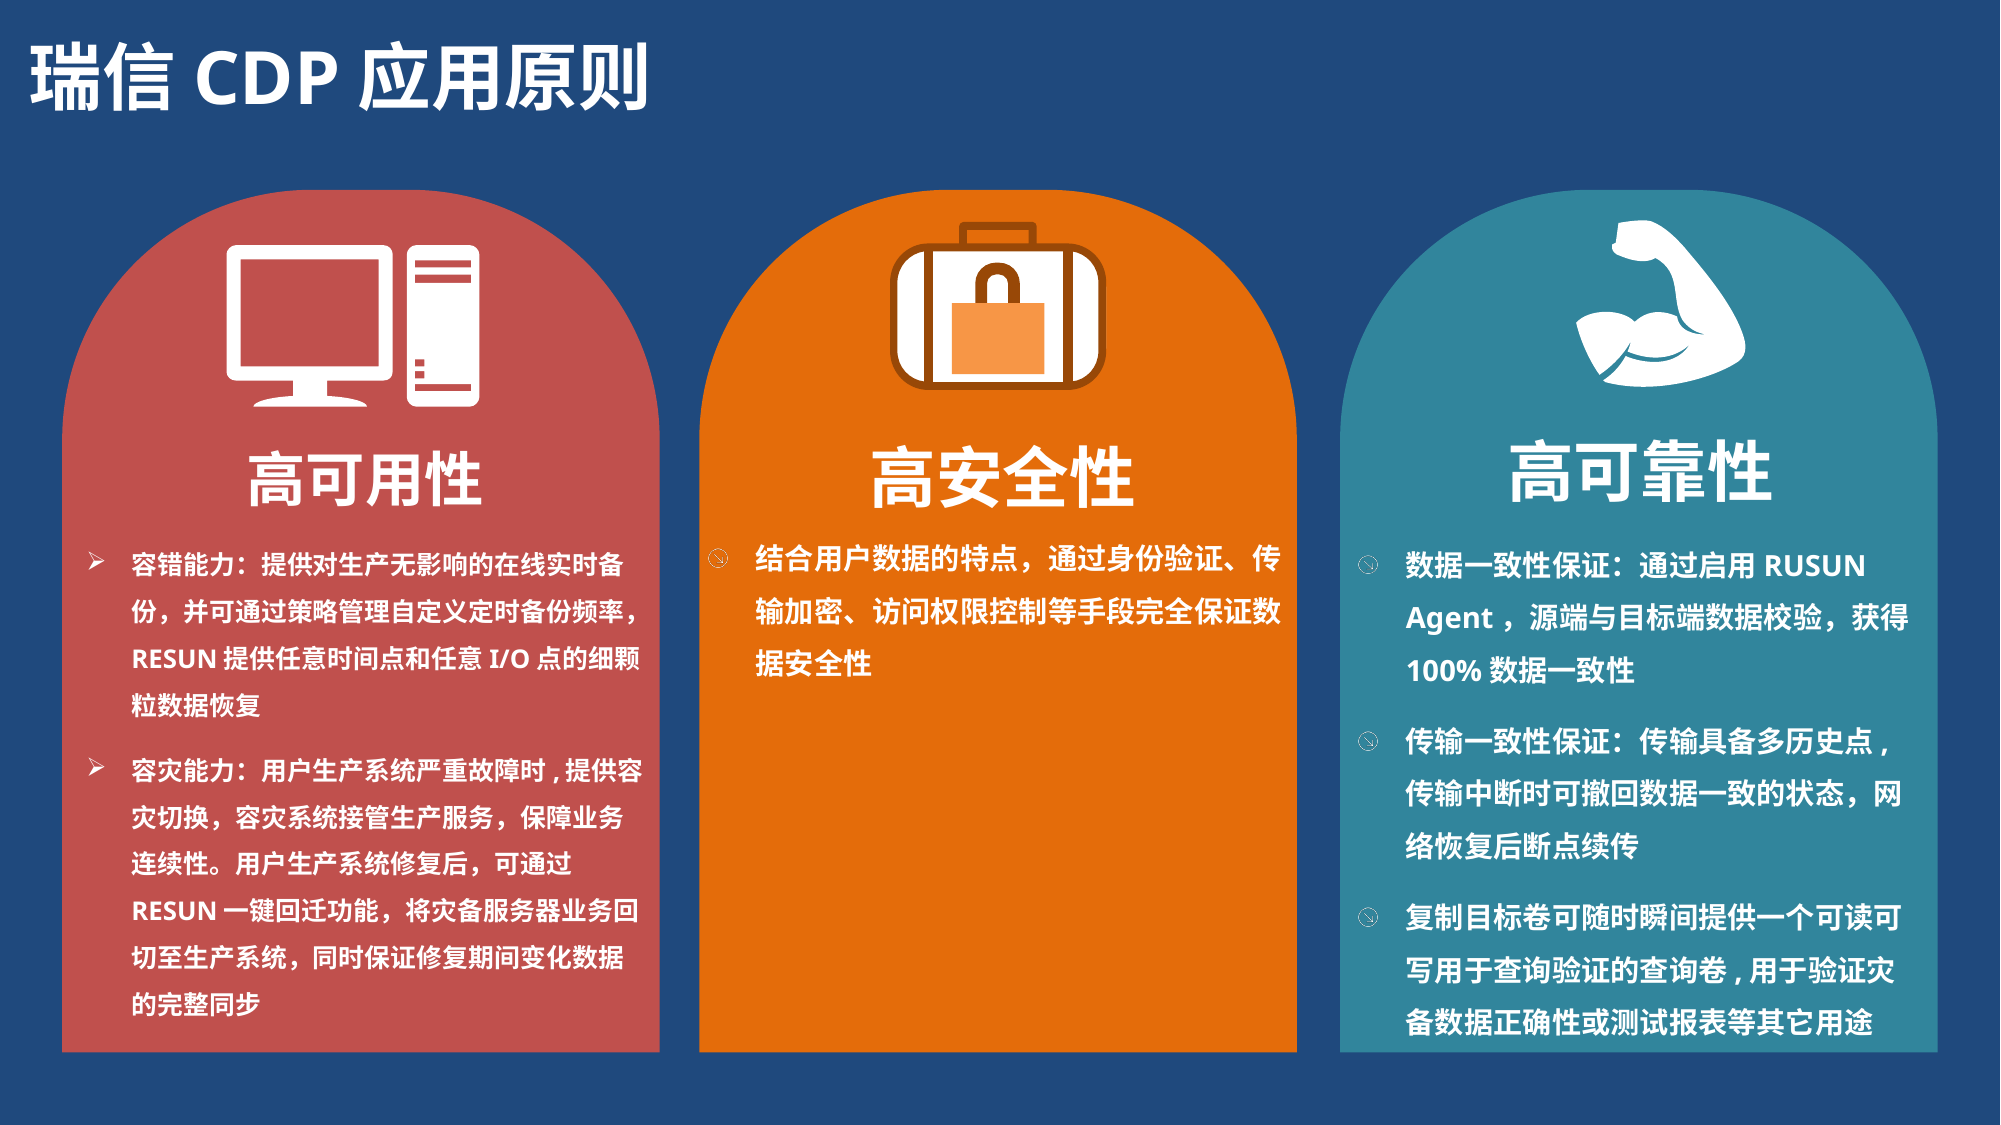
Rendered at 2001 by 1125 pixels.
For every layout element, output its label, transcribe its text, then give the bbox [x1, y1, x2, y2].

text_box [1576, 220, 1746, 387]
text_box 高可靠性 数据一致性保证：通过启用RUSUN Agent，源端与目标端数据校验，获得100%数据一致性 传输一致性保证：传输具备多历史点,传输中断时可撤回数据一致的状态，网络恢复后断点续传 复制目标卷可随时瞬间提供一个可读可写用于查询验证的查询卷,用于验证灾备数据正确性或测试报表等其它用途 [1340, 439, 1938, 1125]
text_box 瑞信CDP应用原则 [14, 33, 759, 128]
text_box [698, 189, 1298, 1053]
text_box [1339, 189, 1939, 1053]
text_box [61, 189, 661, 1053]
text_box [890, 221, 1107, 390]
picture [226, 244, 480, 408]
picture [708, 548, 728, 568]
text_box 高安全性 结合用户数据的特点，通过身份验证、传输加密、访问权限控制等手段完全保证数据安全性 [699, 445, 1297, 681]
picture [1358, 731, 1378, 751]
picture [1358, 555, 1378, 574]
list 高可用性 容错能力：提供对生产无影响的在线实时备份，并可通过策略管理自定义定时备份频率，RESUN提供任意时间点和任意I/O点的细颗粒数据恢复 容灾能力：用户生产系统严重故障时,提供容灾切换，容灾系统接管生产服务，保障业务连续性。用户生产系统修复后，可通过RESUN一键回迁功能，将灾备服务器业务回切至生产系统，同时保证修复期间变化数据的完整同步 [62, 443, 660, 1030]
picture [1358, 907, 1378, 927]
